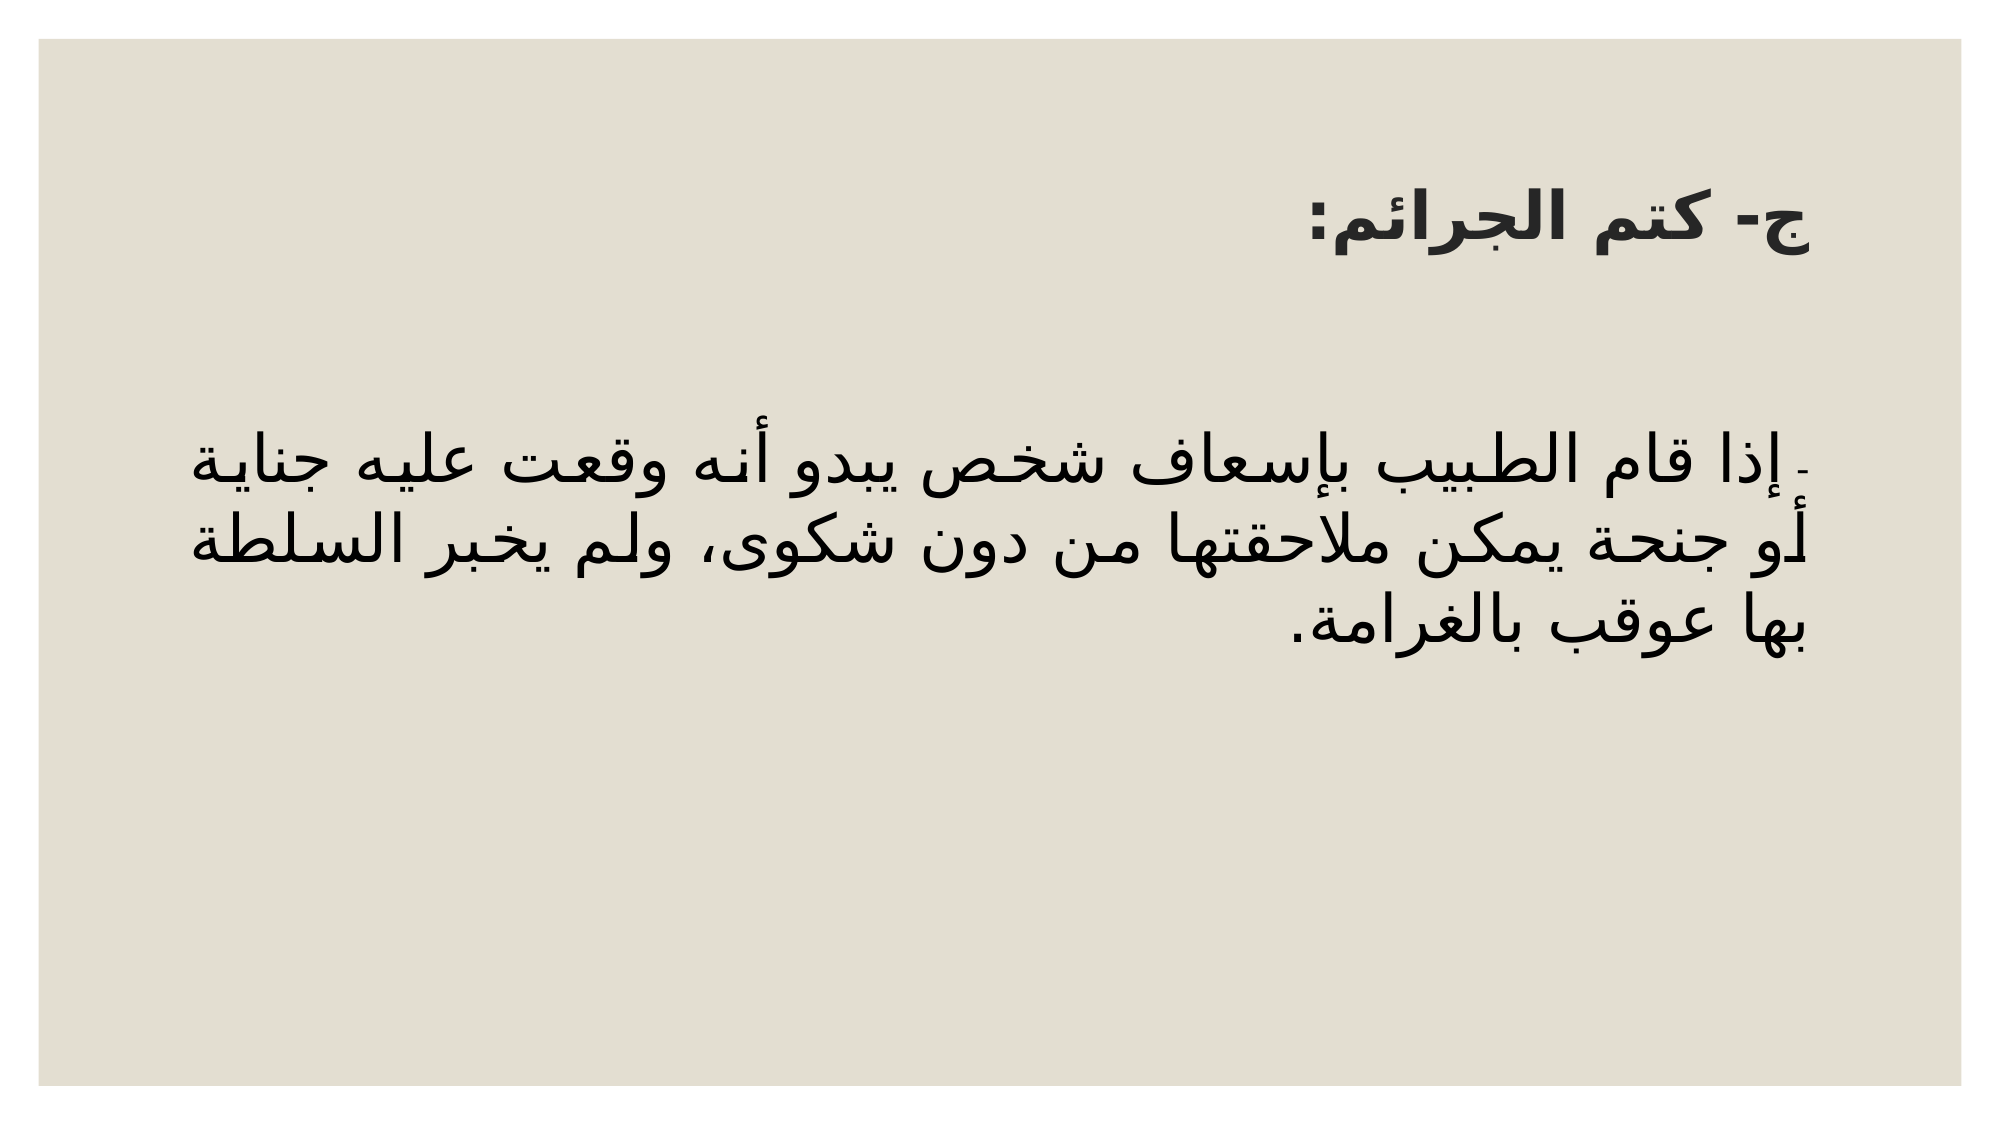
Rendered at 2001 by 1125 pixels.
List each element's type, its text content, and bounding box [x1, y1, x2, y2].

title ج- كتم الجرائم: [174, 105, 1825, 331]
list - إذا قام الطبيب بإسعاف شخص يبدو أنه وقعت عليه جناية أو جنحة يمكن ملاحقتها من دون شكوى، ولم يخبر السلطة بها عوقب بالغرامة. [174, 345, 1825, 990]
